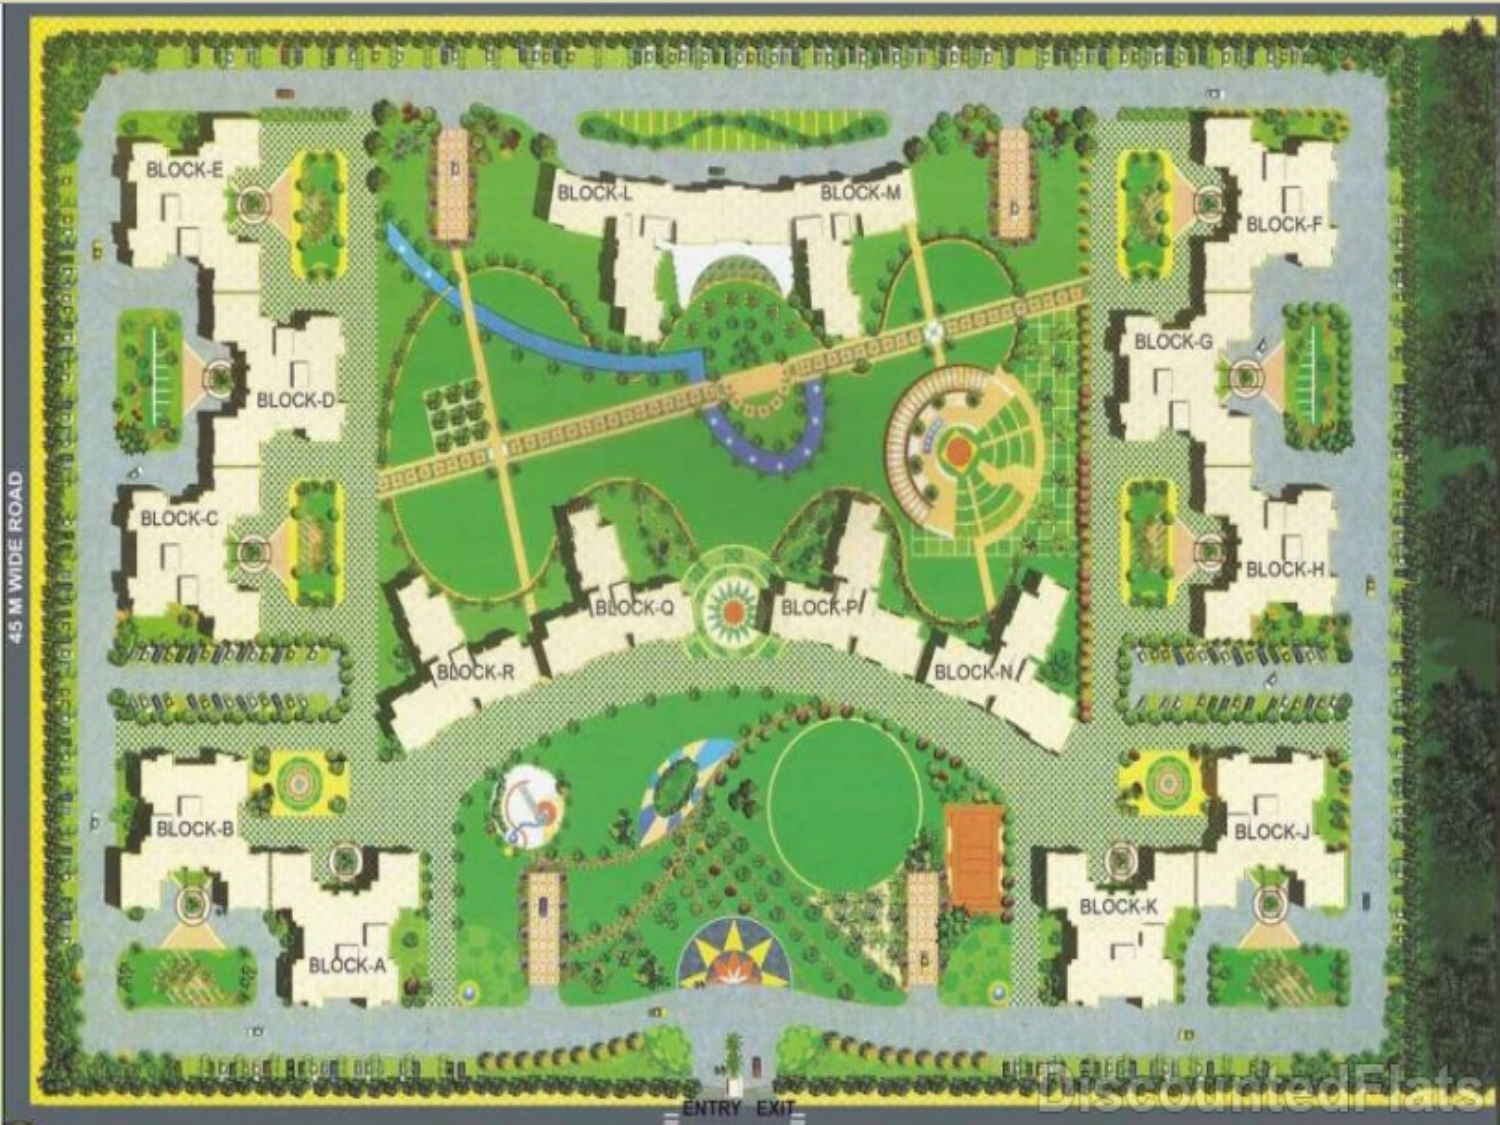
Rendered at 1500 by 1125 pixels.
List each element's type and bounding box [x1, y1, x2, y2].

list [0, 1, 1500, 1125]
